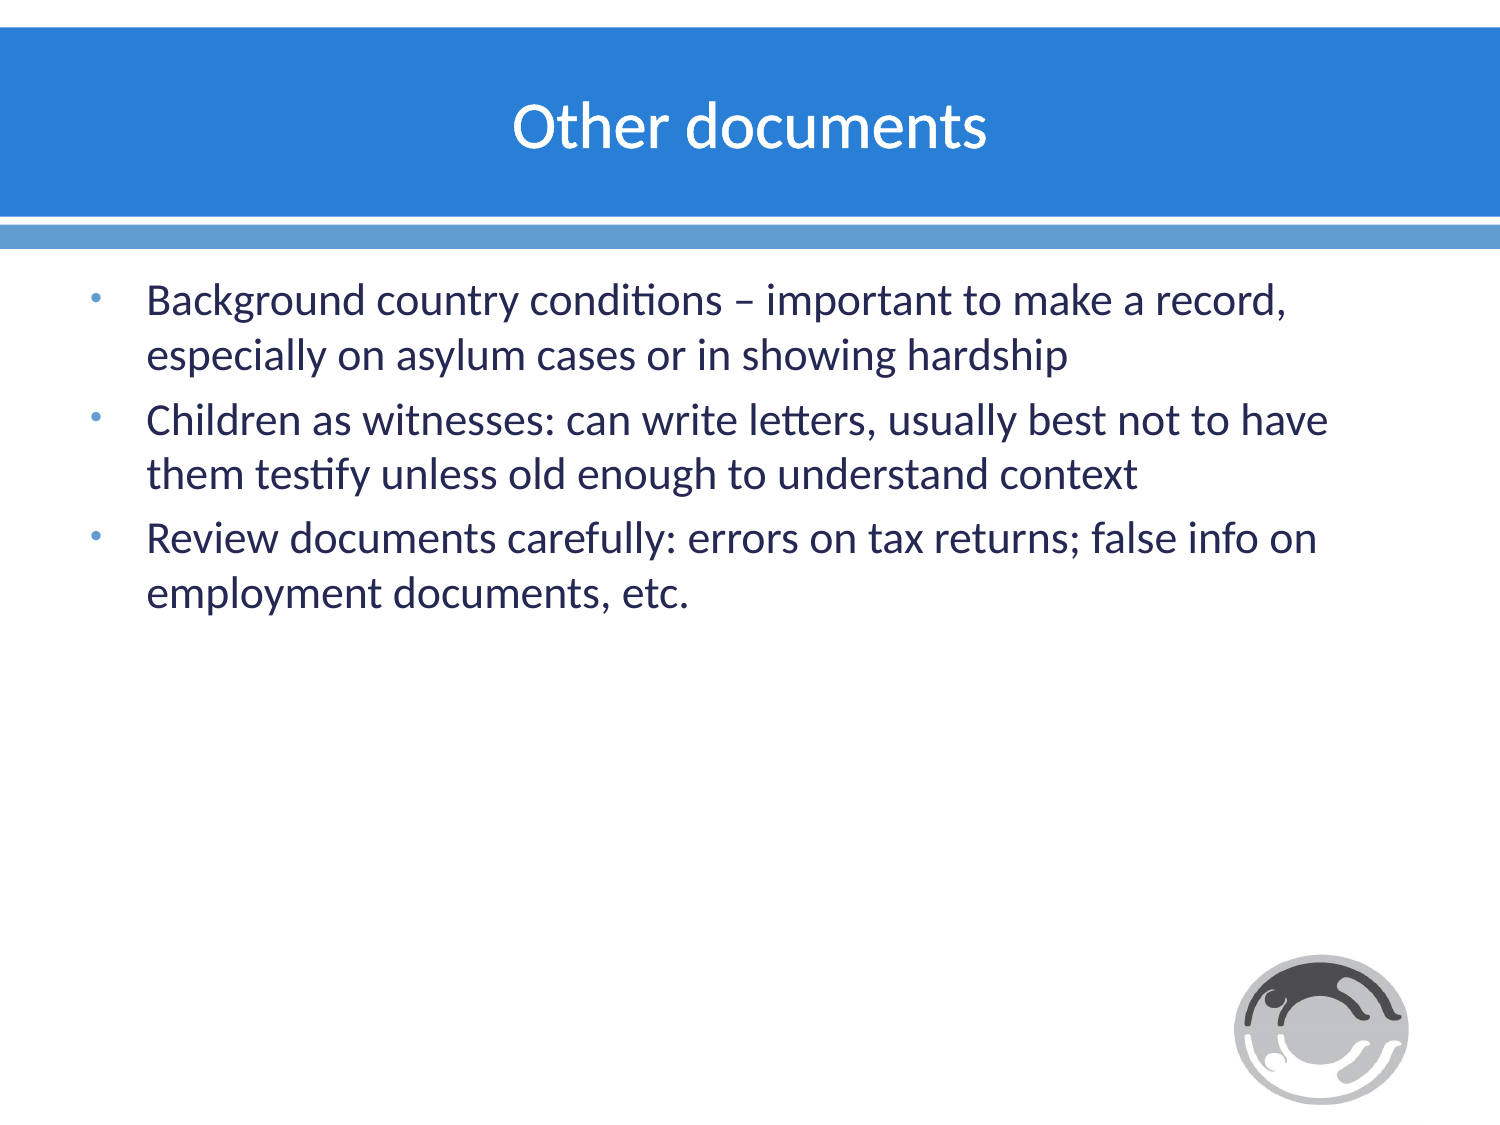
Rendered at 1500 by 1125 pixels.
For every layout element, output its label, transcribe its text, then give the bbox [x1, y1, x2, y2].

title Other documents [75, 29, 1425, 213]
picture [1234, 1005, 1424, 1125]
list Background country conditions – important to make a record, especially on asylum cases or in showing hardship Children as witnesses: can write letters, usually best not to have them testify unless old enough to understand context Review documents carefully: errors on tax returns; false info on employment documents, etc. [75, 262, 1425, 1005]
